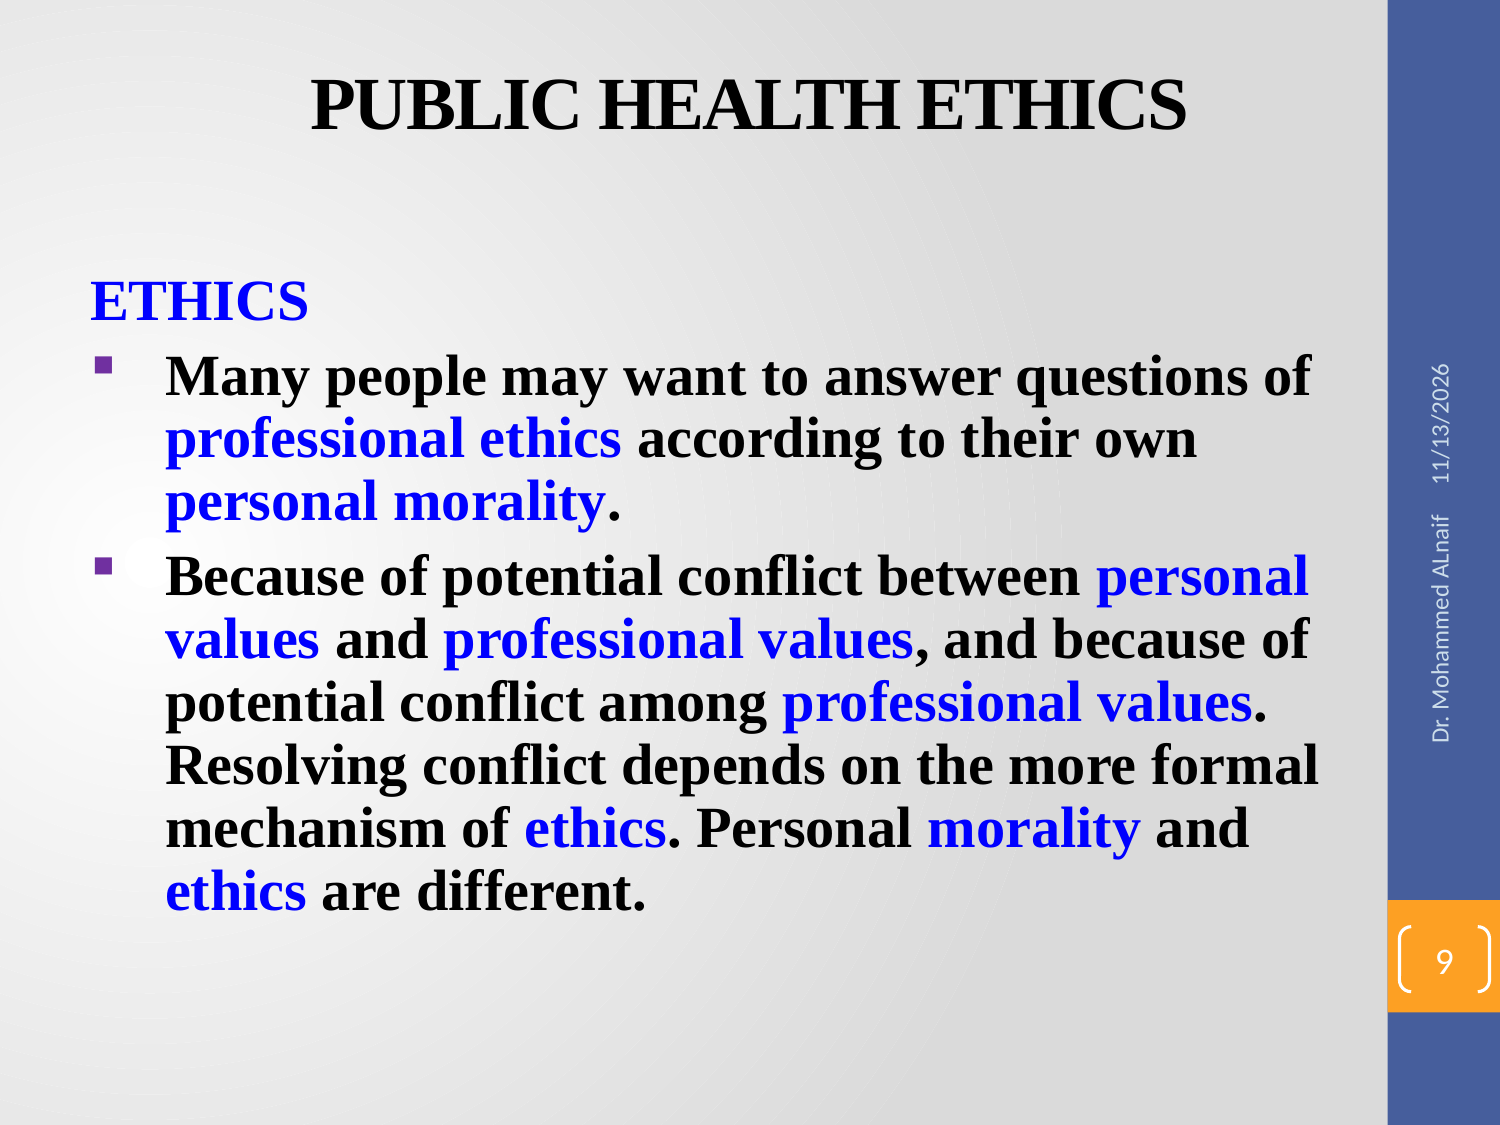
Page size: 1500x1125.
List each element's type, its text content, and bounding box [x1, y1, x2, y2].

slide_number 9 [1397, 925, 1492, 994]
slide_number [1408, 100, 1469, 500]
title PUBLIC HEALTH ETHICS [75, 37, 1425, 163]
list ETHICS Many people may want to answer questions of professional ethics according to their own personal morality. Because of potential conflict between personal values and professional values, and because of potential conflict among professional values. Resolving conflict depends on the more formal mechanism of ethics. Personal morality and ethics are different. [75, 262, 1388, 1050]
footer Dr. Mohammed ALnaif [1408, 500, 1469, 889]
